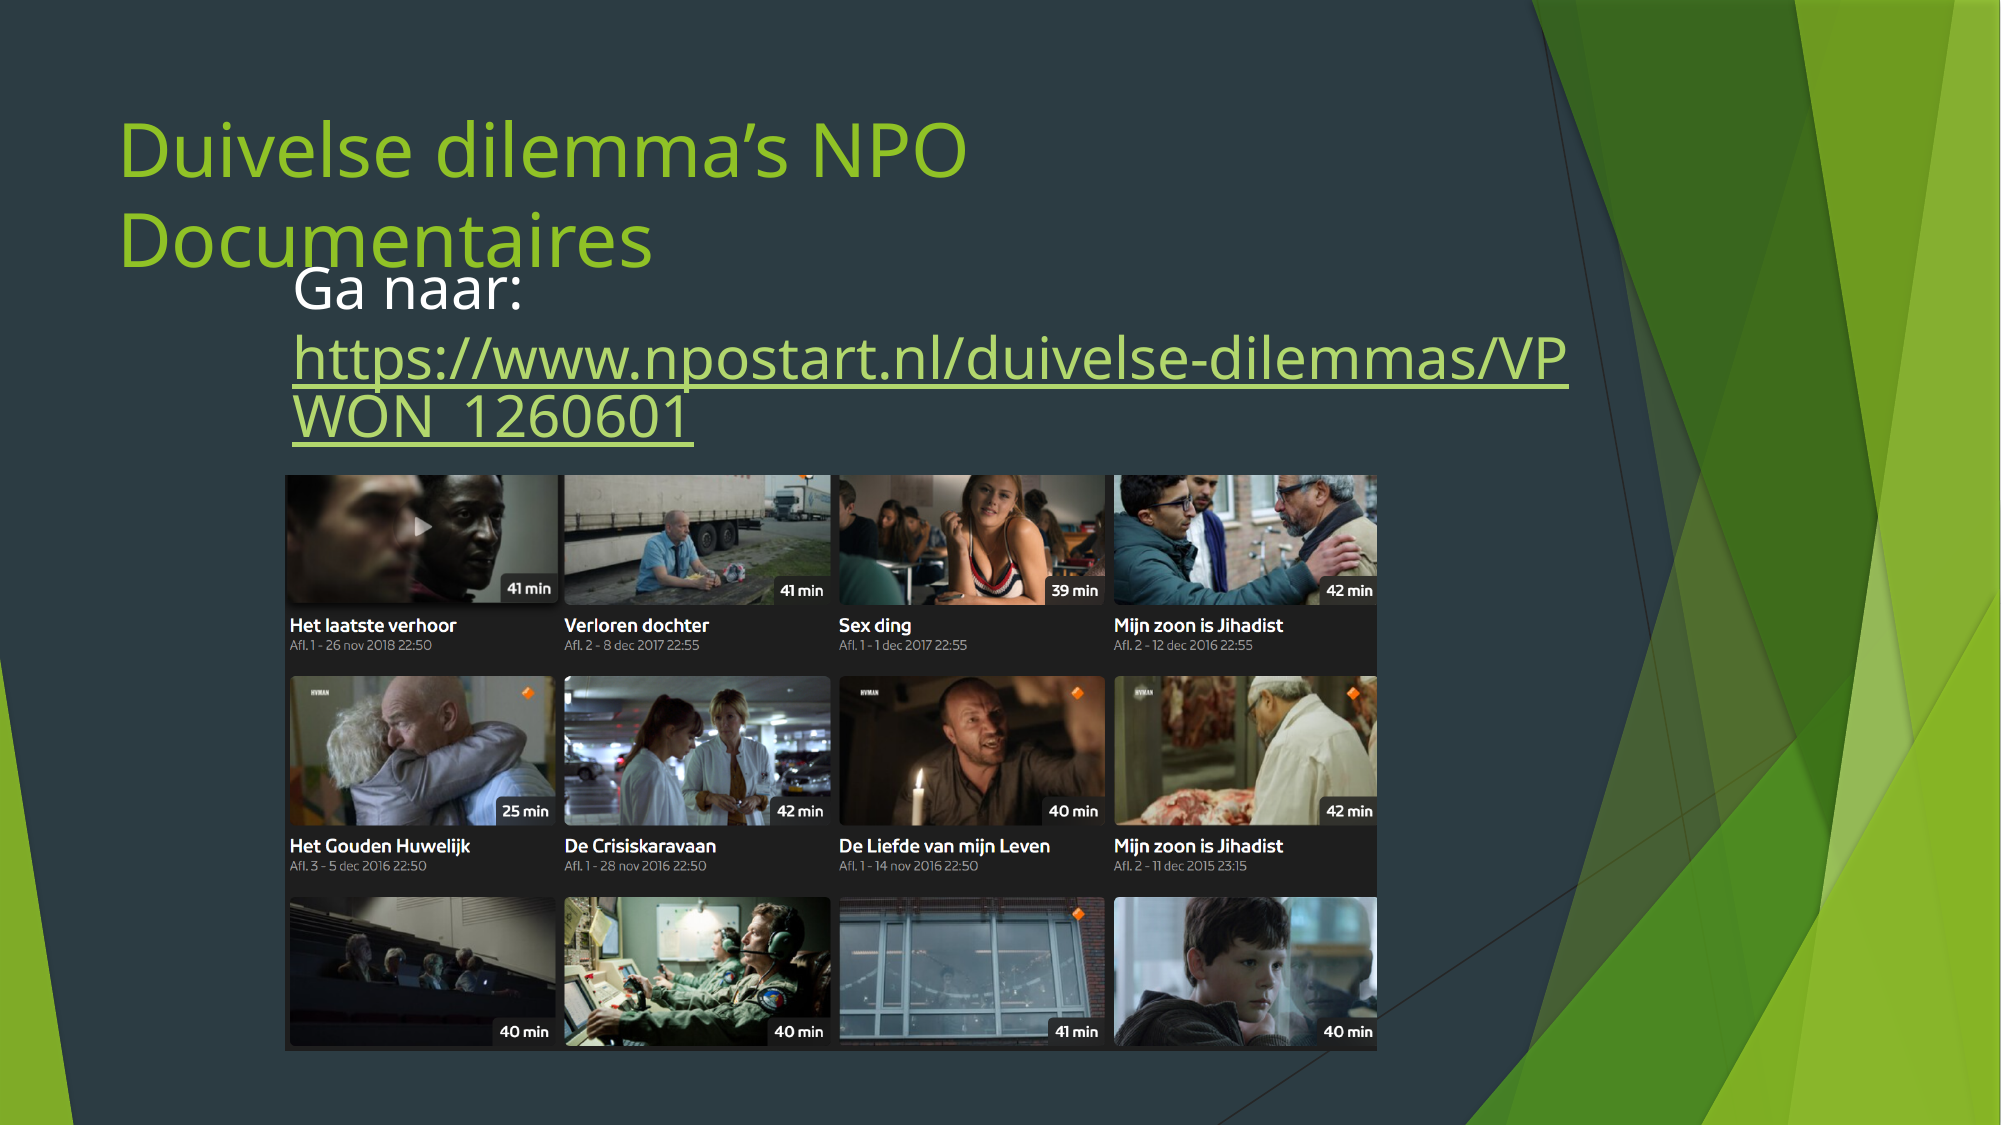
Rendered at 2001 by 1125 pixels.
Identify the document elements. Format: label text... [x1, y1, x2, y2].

title Duivelse dilemma’s NPO Documentaires [102, 94, 1513, 312]
list Ga naar: https://www.npostart.nl/duivelse-dilemmas/VPWON_1260601 [202, 244, 1613, 881]
picture [285, 474, 1377, 1052]
